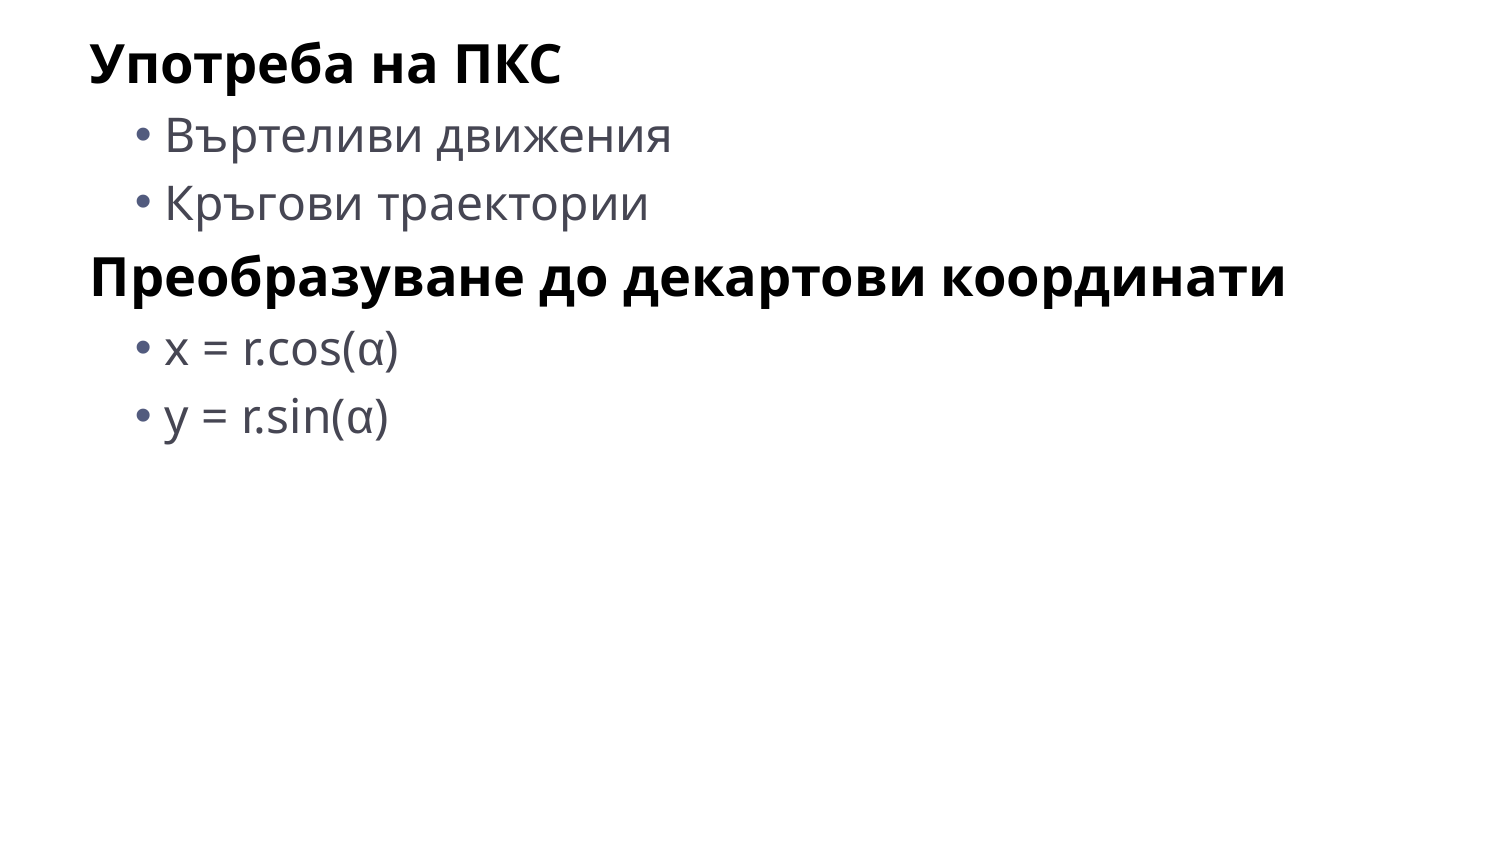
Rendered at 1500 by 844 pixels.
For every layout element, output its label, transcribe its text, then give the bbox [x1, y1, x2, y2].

list Употреба на ПКС Въртеливи движения Кръгови траектории Преобразуване до декартови координати x = r.cos(α) y = r.sin(α) [75, 21, 1475, 835]
